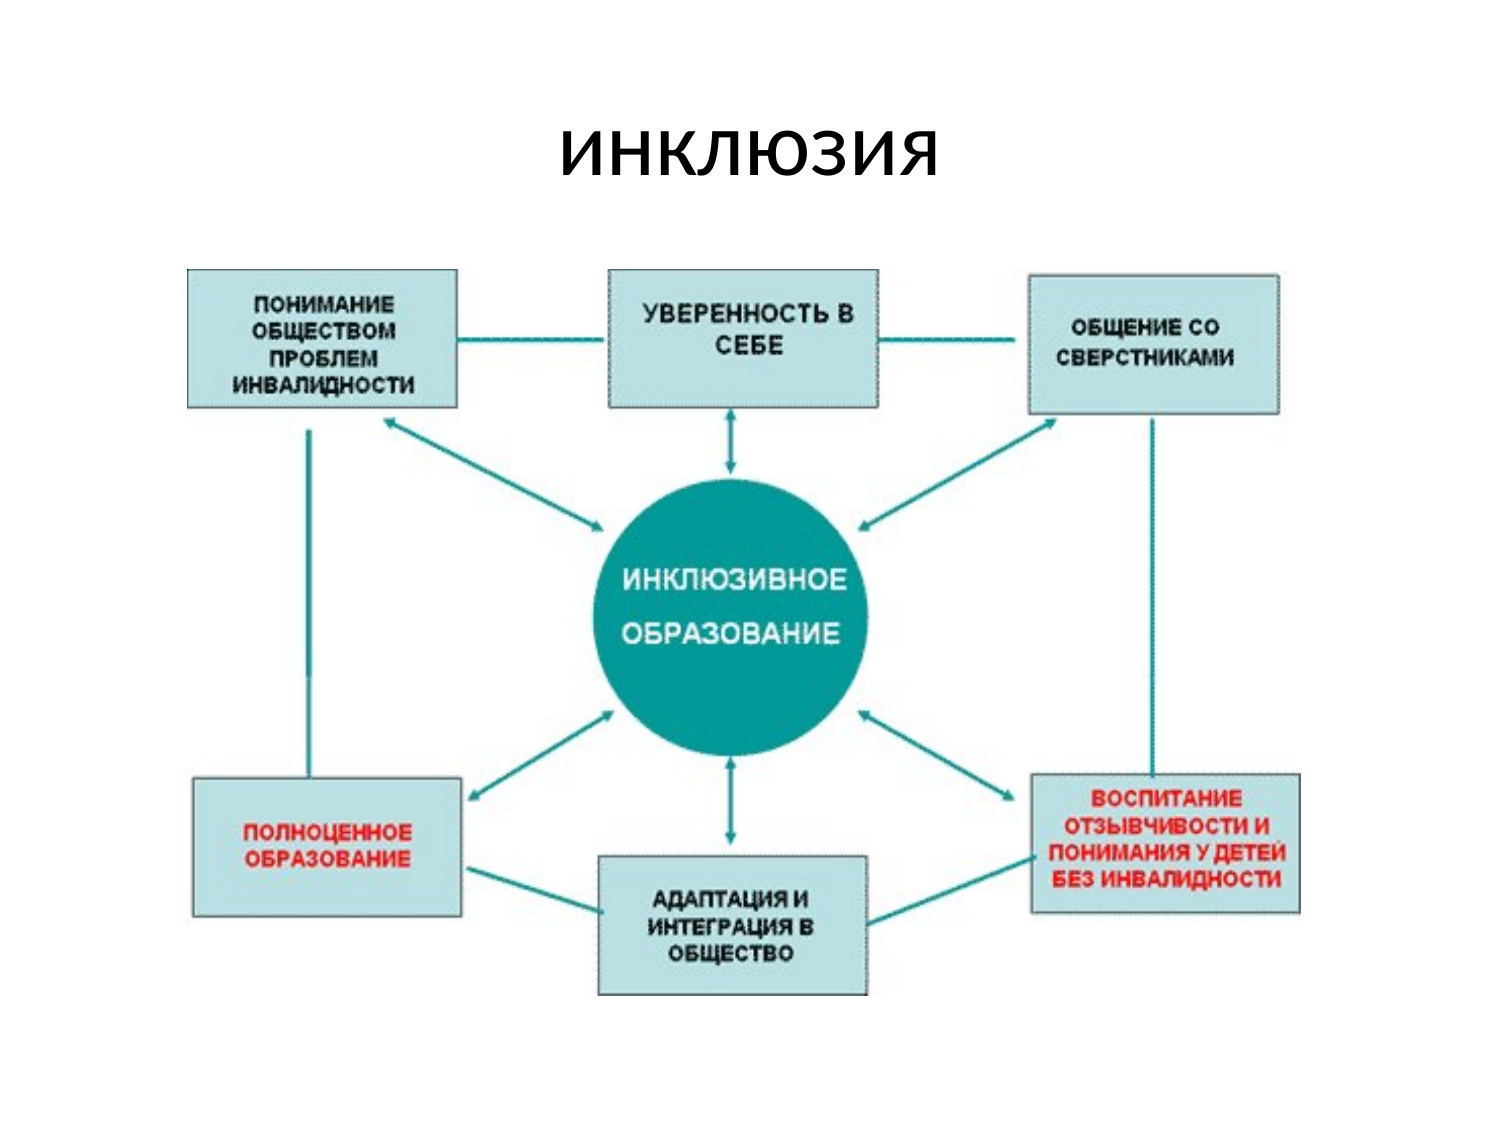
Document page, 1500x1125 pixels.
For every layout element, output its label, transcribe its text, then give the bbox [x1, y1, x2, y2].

title инклюзия [75, 45, 1425, 233]
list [187, 269, 1301, 997]
